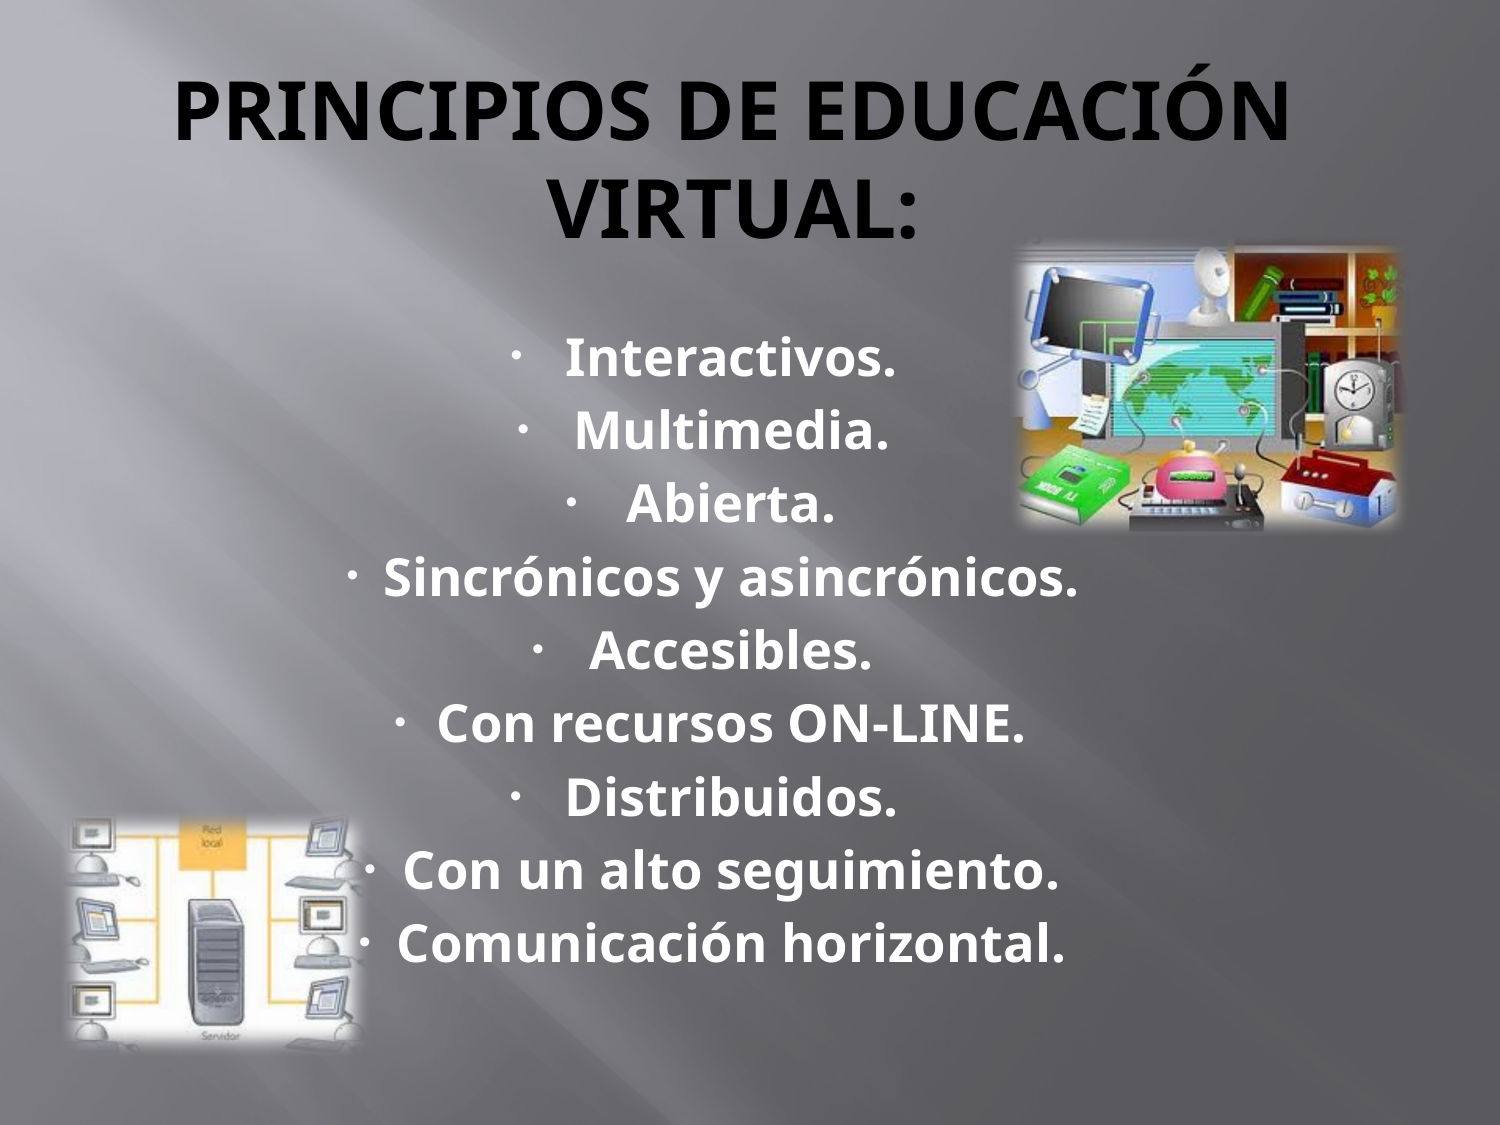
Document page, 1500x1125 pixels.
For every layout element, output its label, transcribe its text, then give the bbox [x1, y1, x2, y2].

picture [1007, 234, 1412, 540]
picture [58, 808, 372, 1059]
subtitle Interactivos. Multimedia. Abierta. Sincrónicos y asincrónicos. Accesibles. Con recursos ON-LINE. Distribuidos. Con un alto seguimiento. Comunicación horizontal. [105, 316, 1348, 985]
title Principios de educación virtual: [58, 58, 1409, 256]
